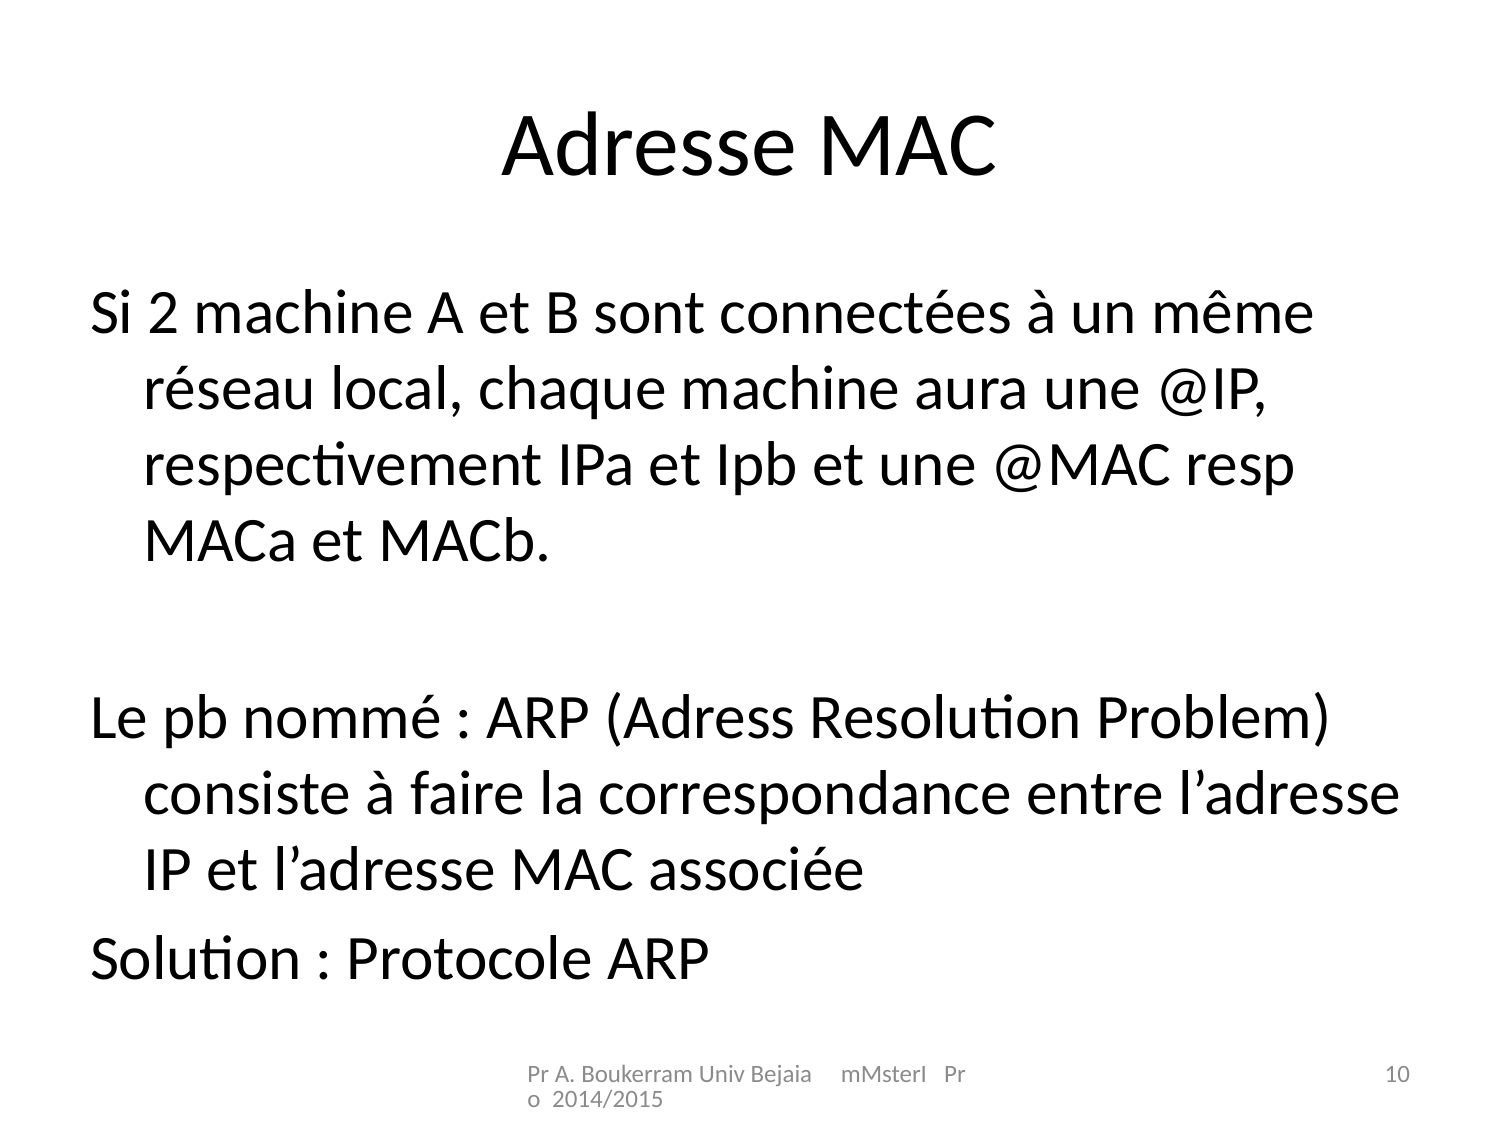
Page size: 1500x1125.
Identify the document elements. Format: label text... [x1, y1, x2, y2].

slide_number 10 [1074, 1042, 1425, 1103]
footer Pr A. Boukerram Univ Bejaia mMsterI Pro 2014/2015 [512, 1042, 988, 1103]
title Adresse MAC [75, 45, 1425, 233]
list Si 2 machine A et B sont connectées à un même réseau local, chaque machine aura une @IP, respectivement IPa et Ipb et une @MAC resp MACa et MACb. Le pb nommé : ARP (Adress Resolution Problem) consiste à faire la correspondance entre l’adresse IP et l’adresse MAC associée Solution : Protocole ARP [75, 262, 1425, 1005]
